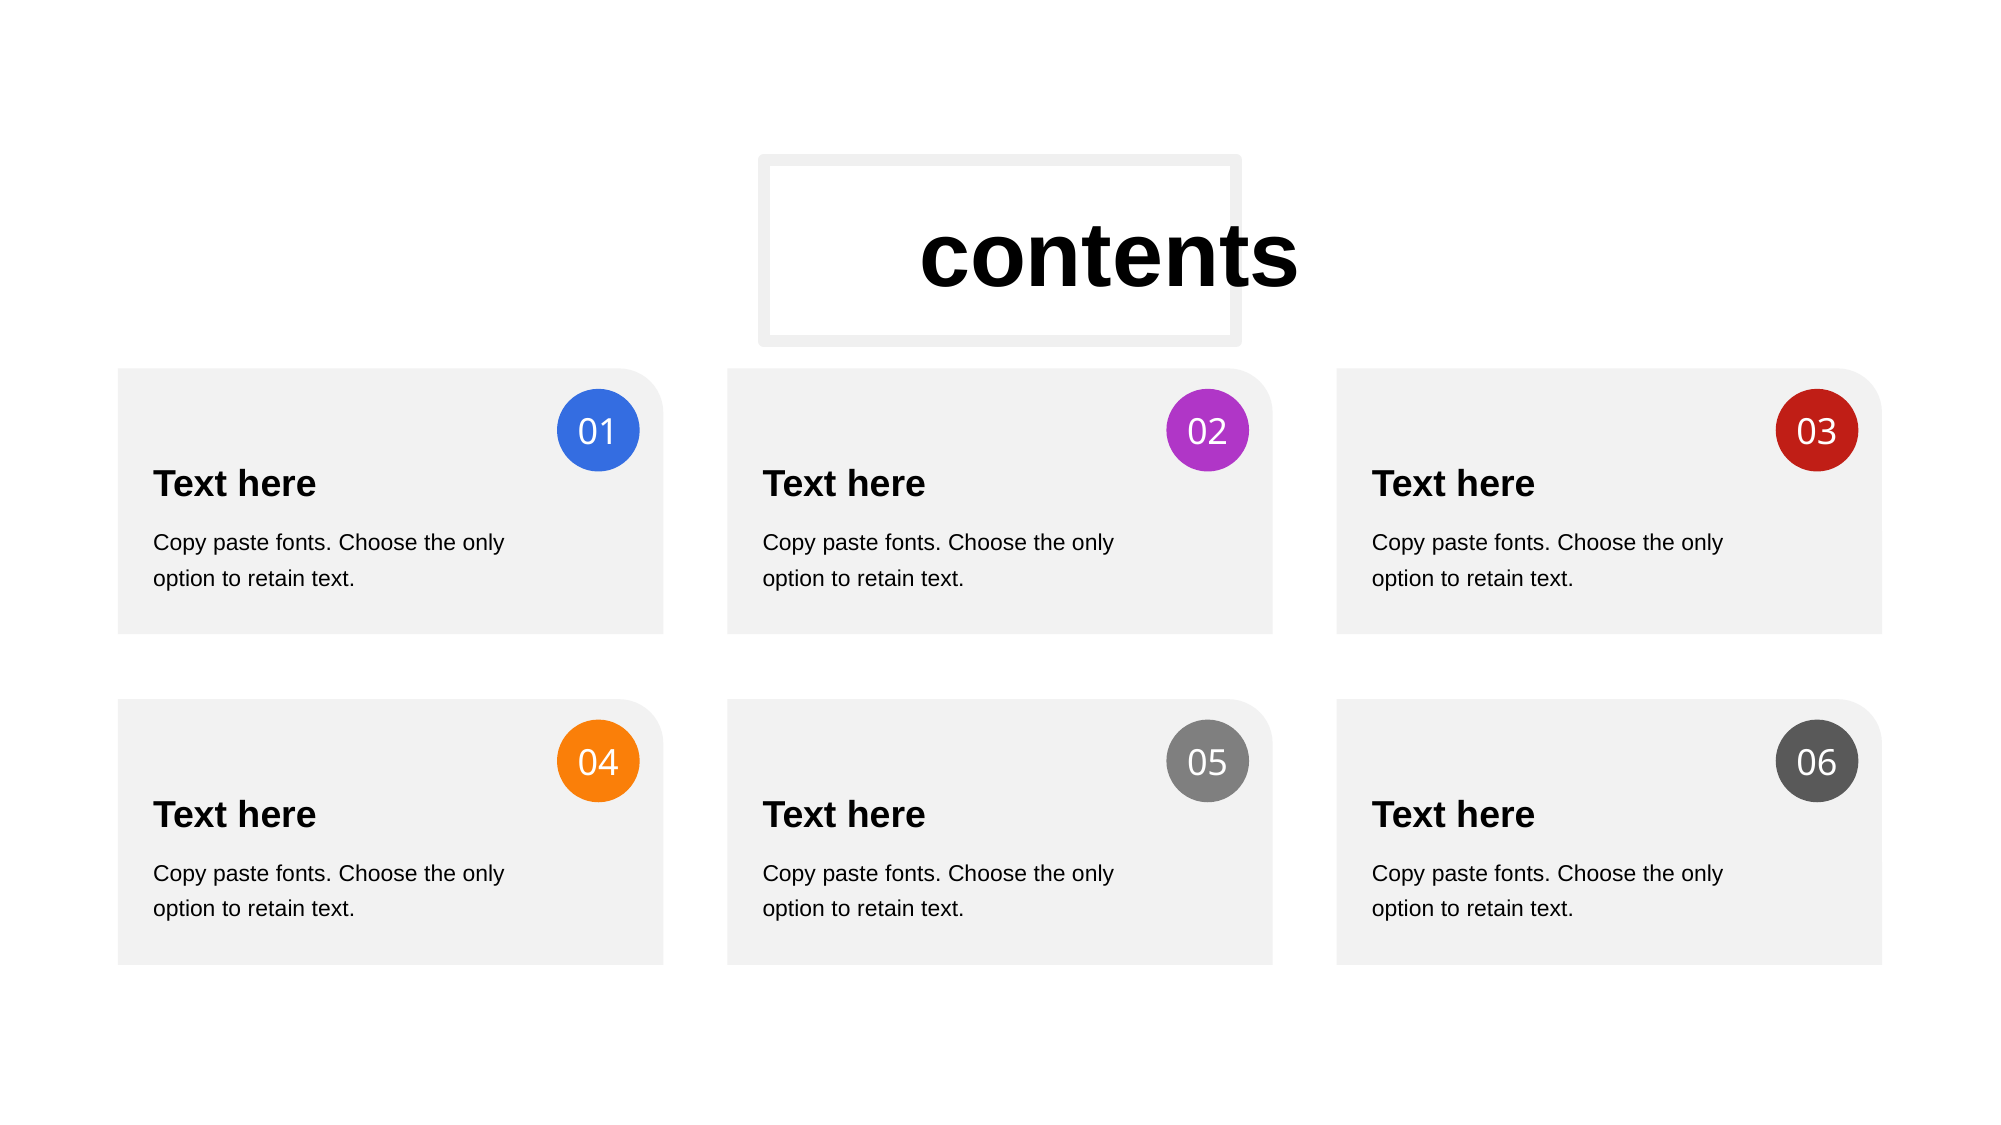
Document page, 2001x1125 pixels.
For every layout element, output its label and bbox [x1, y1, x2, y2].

text_box [117, 160, 1883, 965]
